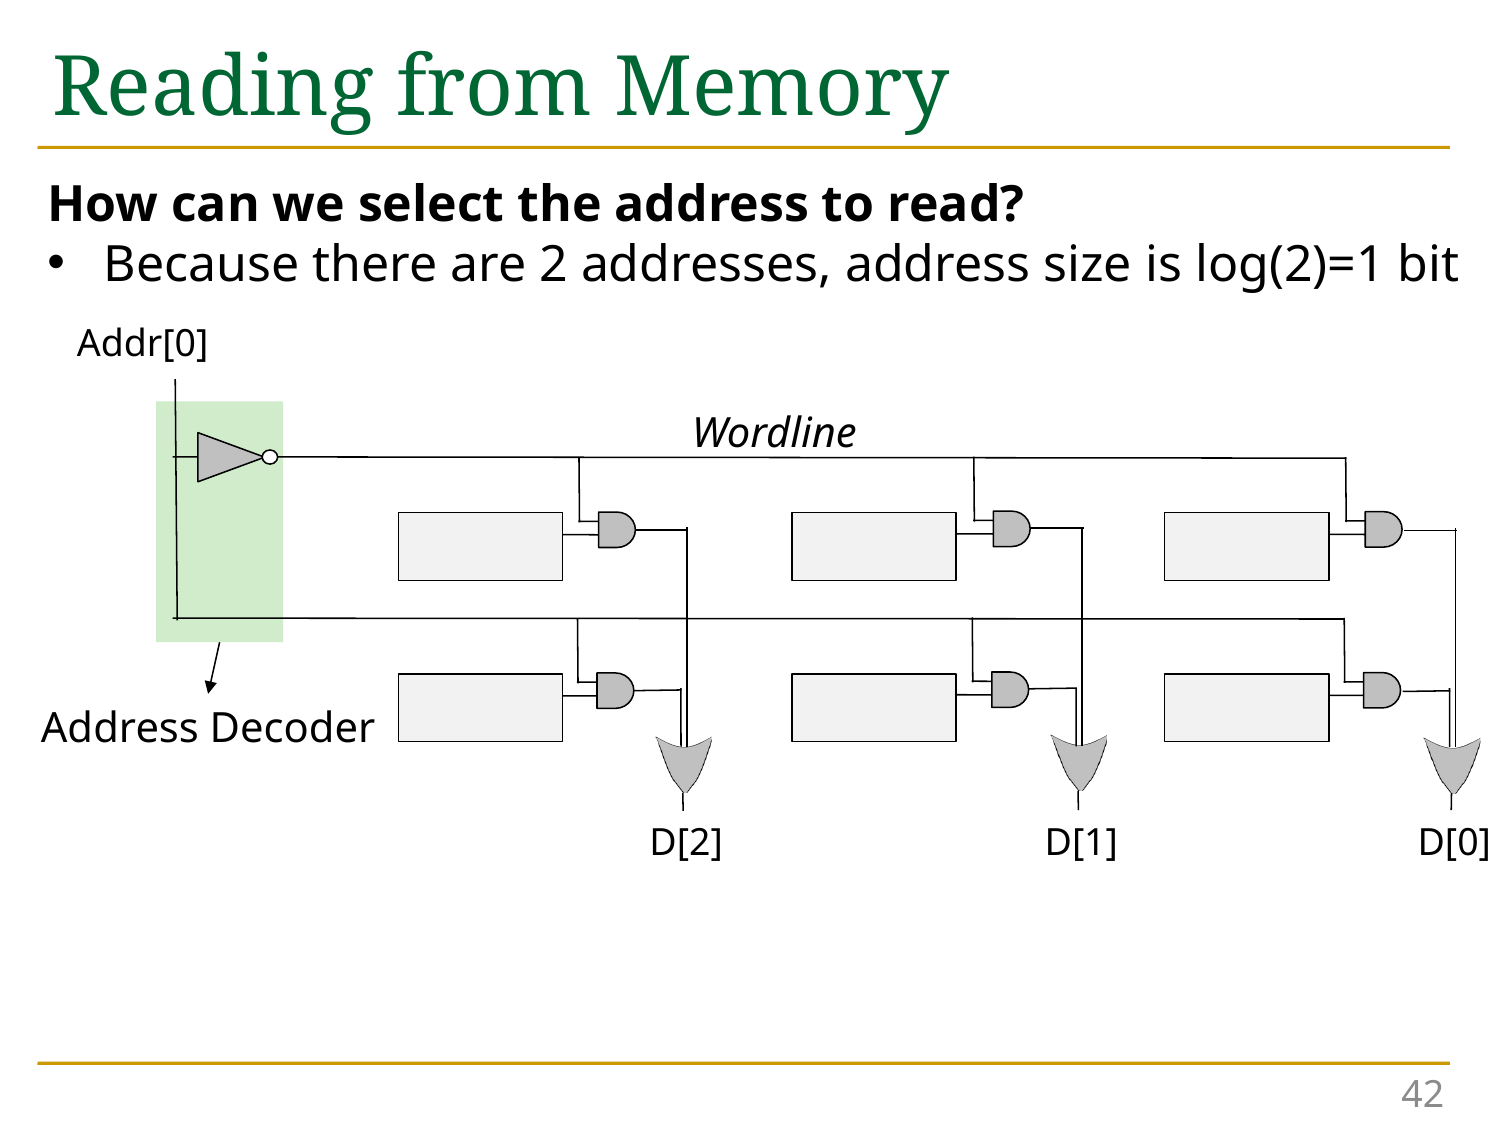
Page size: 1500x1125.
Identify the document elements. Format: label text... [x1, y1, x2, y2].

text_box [207, 641, 220, 694]
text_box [805, 535, 956, 539]
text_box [174, 378, 178, 617]
text_box [156, 401, 284, 643]
text_box [1164, 673, 1329, 686]
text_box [993, 535, 1022, 539]
picture [653, 736, 712, 794]
text_box [596, 672, 634, 688]
text_box [1365, 511, 1403, 548]
text_box [1363, 672, 1400, 685]
text_box D[1] [1029, 810, 1134, 870]
text_box D[0] [1402, 810, 1500, 870]
text_box [398, 512, 563, 581]
text_box [791, 673, 956, 686]
text_box Wordline [677, 397, 872, 455]
slide_number 42 [1121, 1066, 1460, 1125]
text_box [598, 512, 636, 534]
text_box [596, 688, 633, 709]
title Reading from Memory [37, 24, 1450, 163]
picture [1048, 748, 1108, 792]
text_box [991, 671, 1028, 685]
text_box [1188, 536, 1329, 540]
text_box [262, 459, 278, 465]
text_box [791, 512, 956, 581]
text_box [993, 511, 1030, 547]
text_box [680, 687, 1450, 748]
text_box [514, 536, 563, 541]
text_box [197, 459, 260, 465]
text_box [598, 536, 628, 541]
text_box [262, 449, 278, 455]
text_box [1365, 536, 1394, 540]
text_box How can we select the address to read? Because there are 2 addresses, address size is log(2)=1 bit [32, 163, 1475, 299]
text_box Address Decoder [25, 693, 391, 759]
text_box [1164, 512, 1329, 581]
text_box [197, 467, 239, 482]
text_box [677, 459, 872, 463]
text_box D[2] [634, 810, 738, 871]
text_box Addr[0] [62, 311, 223, 372]
text_box [598, 539, 633, 548]
text_box [197, 432, 259, 455]
picture [1422, 736, 1481, 794]
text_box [170, 401, 284, 626]
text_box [398, 673, 563, 742]
